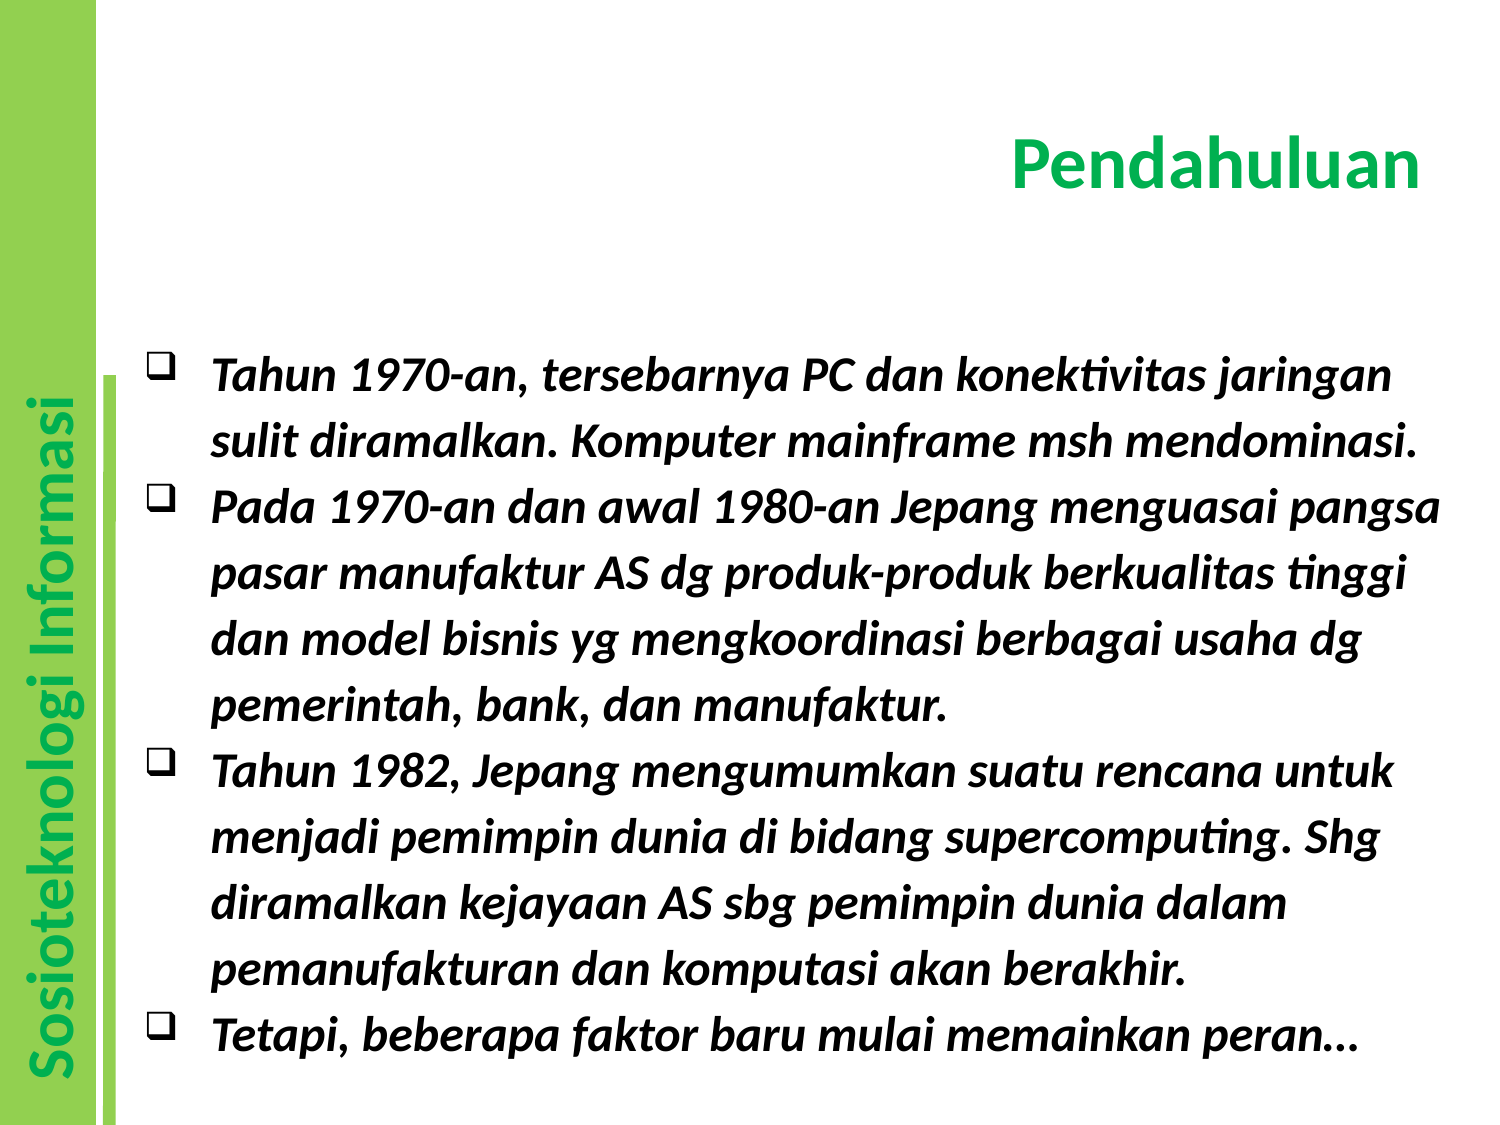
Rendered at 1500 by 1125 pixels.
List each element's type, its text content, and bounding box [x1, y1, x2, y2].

title Pendahuluan [93, 58, 1437, 258]
text_box Tahun 1970-an, tersebarnya PC dan konektivitas jaringan sulit diramalkan. Komputer mainframe msh mendominasi. Pada 1970-an dan awal 1980-an Jepang menguasai pangsa pasar manufaktur AS dg produk-produk berkualitas tinggi dan model bisnis yg mengkoordinasi berbagai usaha dg pemerintah, bank, dan manufaktur. Tahun 1982, Jepang mengumumkan suatu rencana untuk menjadi pemimpin dunia di bidang supercomputing. Shg diramalkan kejayaan AS sbg pemimpin dunia dalam pemanufakturan dan komputasi akan berakhir. Tetapi, beberapa faktor baru mulai memainkan peran… [128, 328, 1465, 1078]
